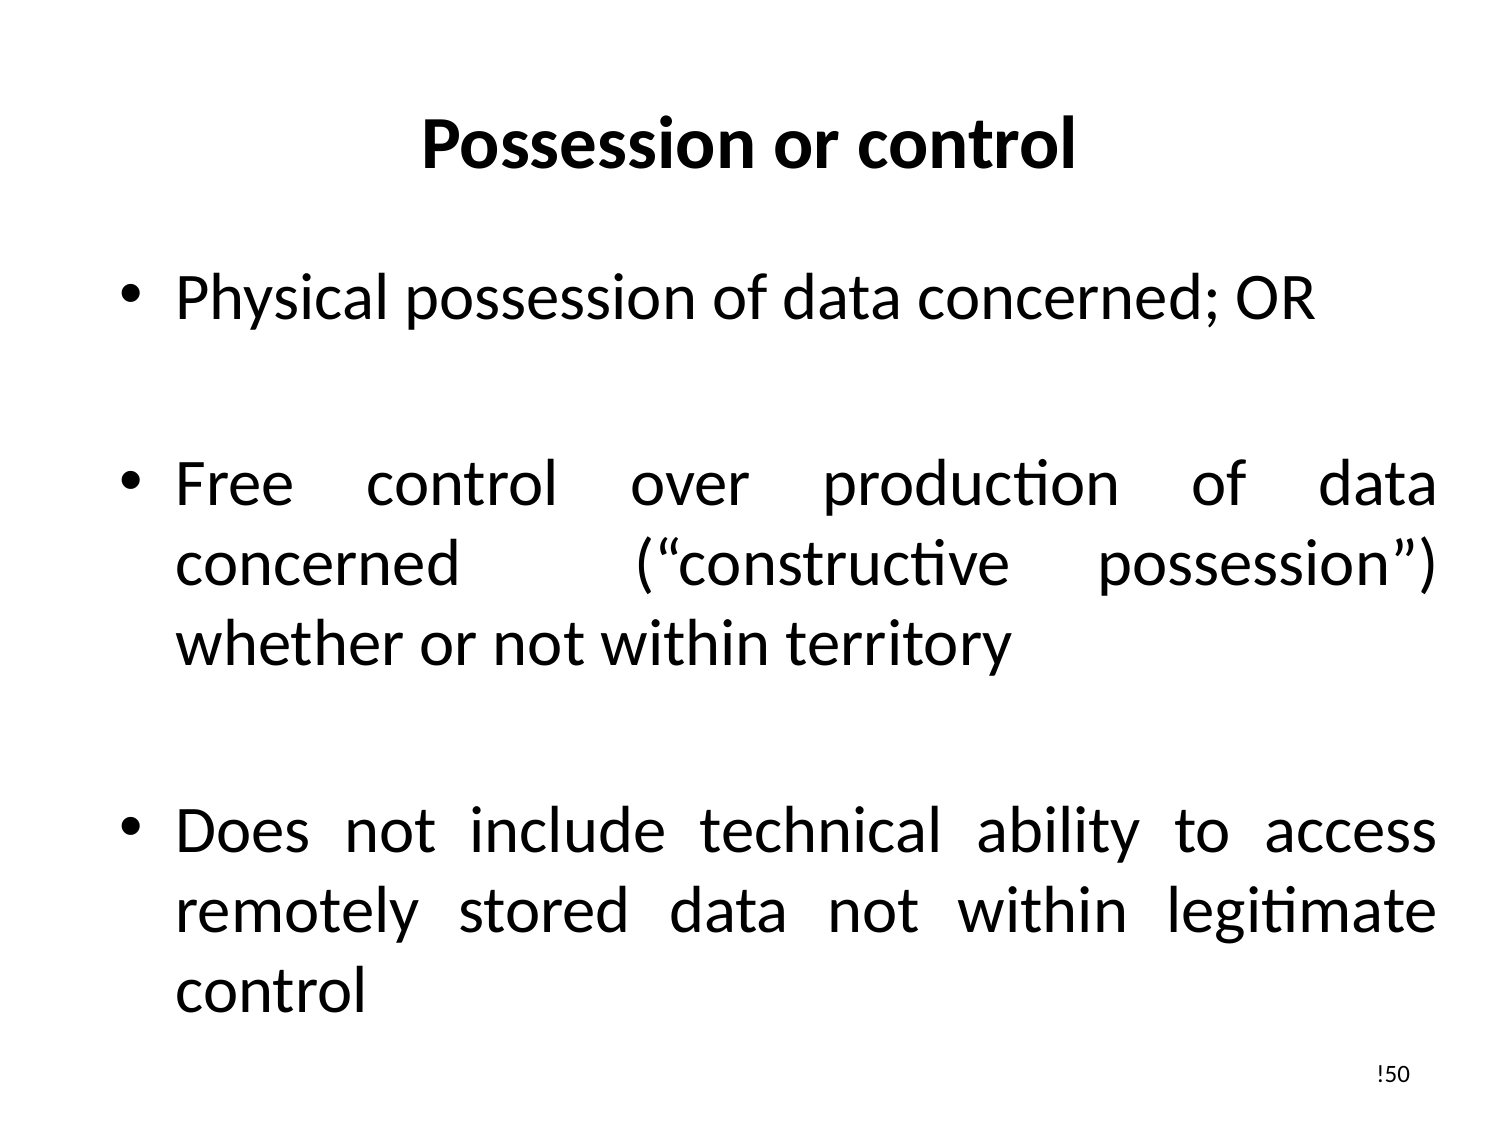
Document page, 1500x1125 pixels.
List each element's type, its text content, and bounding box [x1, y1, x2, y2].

title Possession or control [74, 44, 1426, 233]
slide_number !50 [1074, 1042, 1425, 1103]
list Physical possession of data concerned; OR Free control over production of data concerned (“constructive possession”) whether or not within territory Does not include technical ability to access remotely stored data not within legitimate control [103, 244, 1455, 988]
